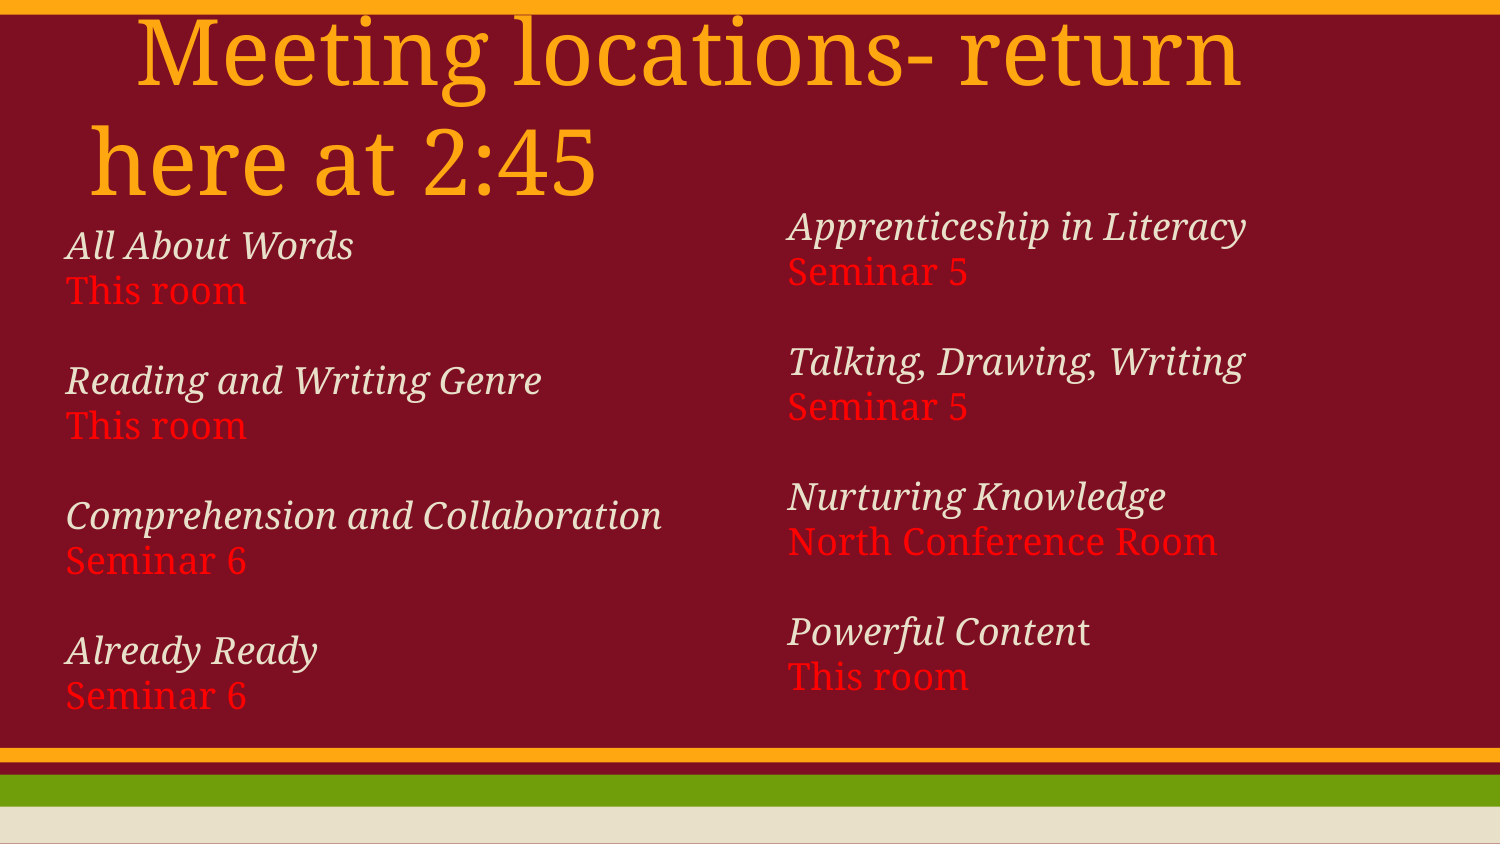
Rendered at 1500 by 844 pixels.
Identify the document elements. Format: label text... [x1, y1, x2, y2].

title Meeting locations- return here at 2:45 [75, 33, 1425, 175]
list Apprenticeship in Literacy Seminar 5 Talking, Drawing, Writing Seminar 5 Nurturing Knowledge North Conference Room Powerful Content This room [739, 187, 1472, 737]
list All About Words This room Reading and Writing Genre This room Comprehension and Collaboration Seminar 6 Already Ready Seminar 6 [17, 207, 698, 756]
